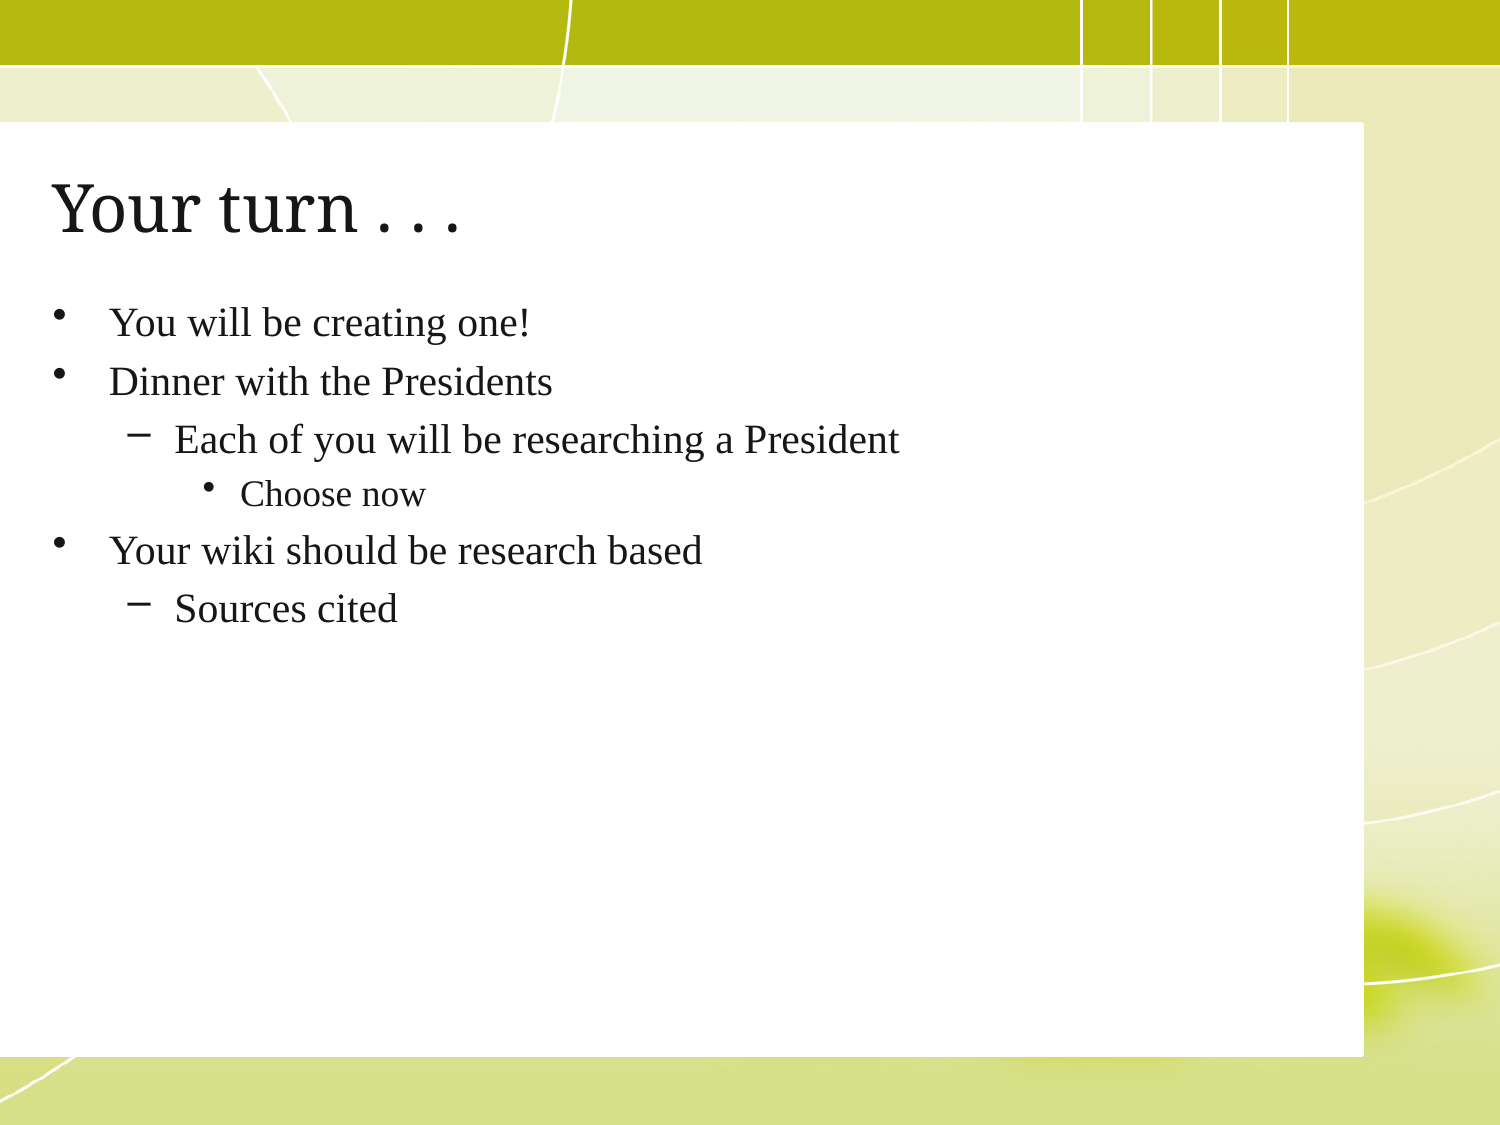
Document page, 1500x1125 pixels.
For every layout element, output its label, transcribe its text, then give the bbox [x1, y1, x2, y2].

title Your turn . . . [37, 137, 1288, 276]
picture [0, 0, 1500, 1125]
list You will be creating one! Dinner with the Presidents Each of you will be researching a President Choose now Your wiki should be research based Sources cited [37, 287, 1288, 963]
